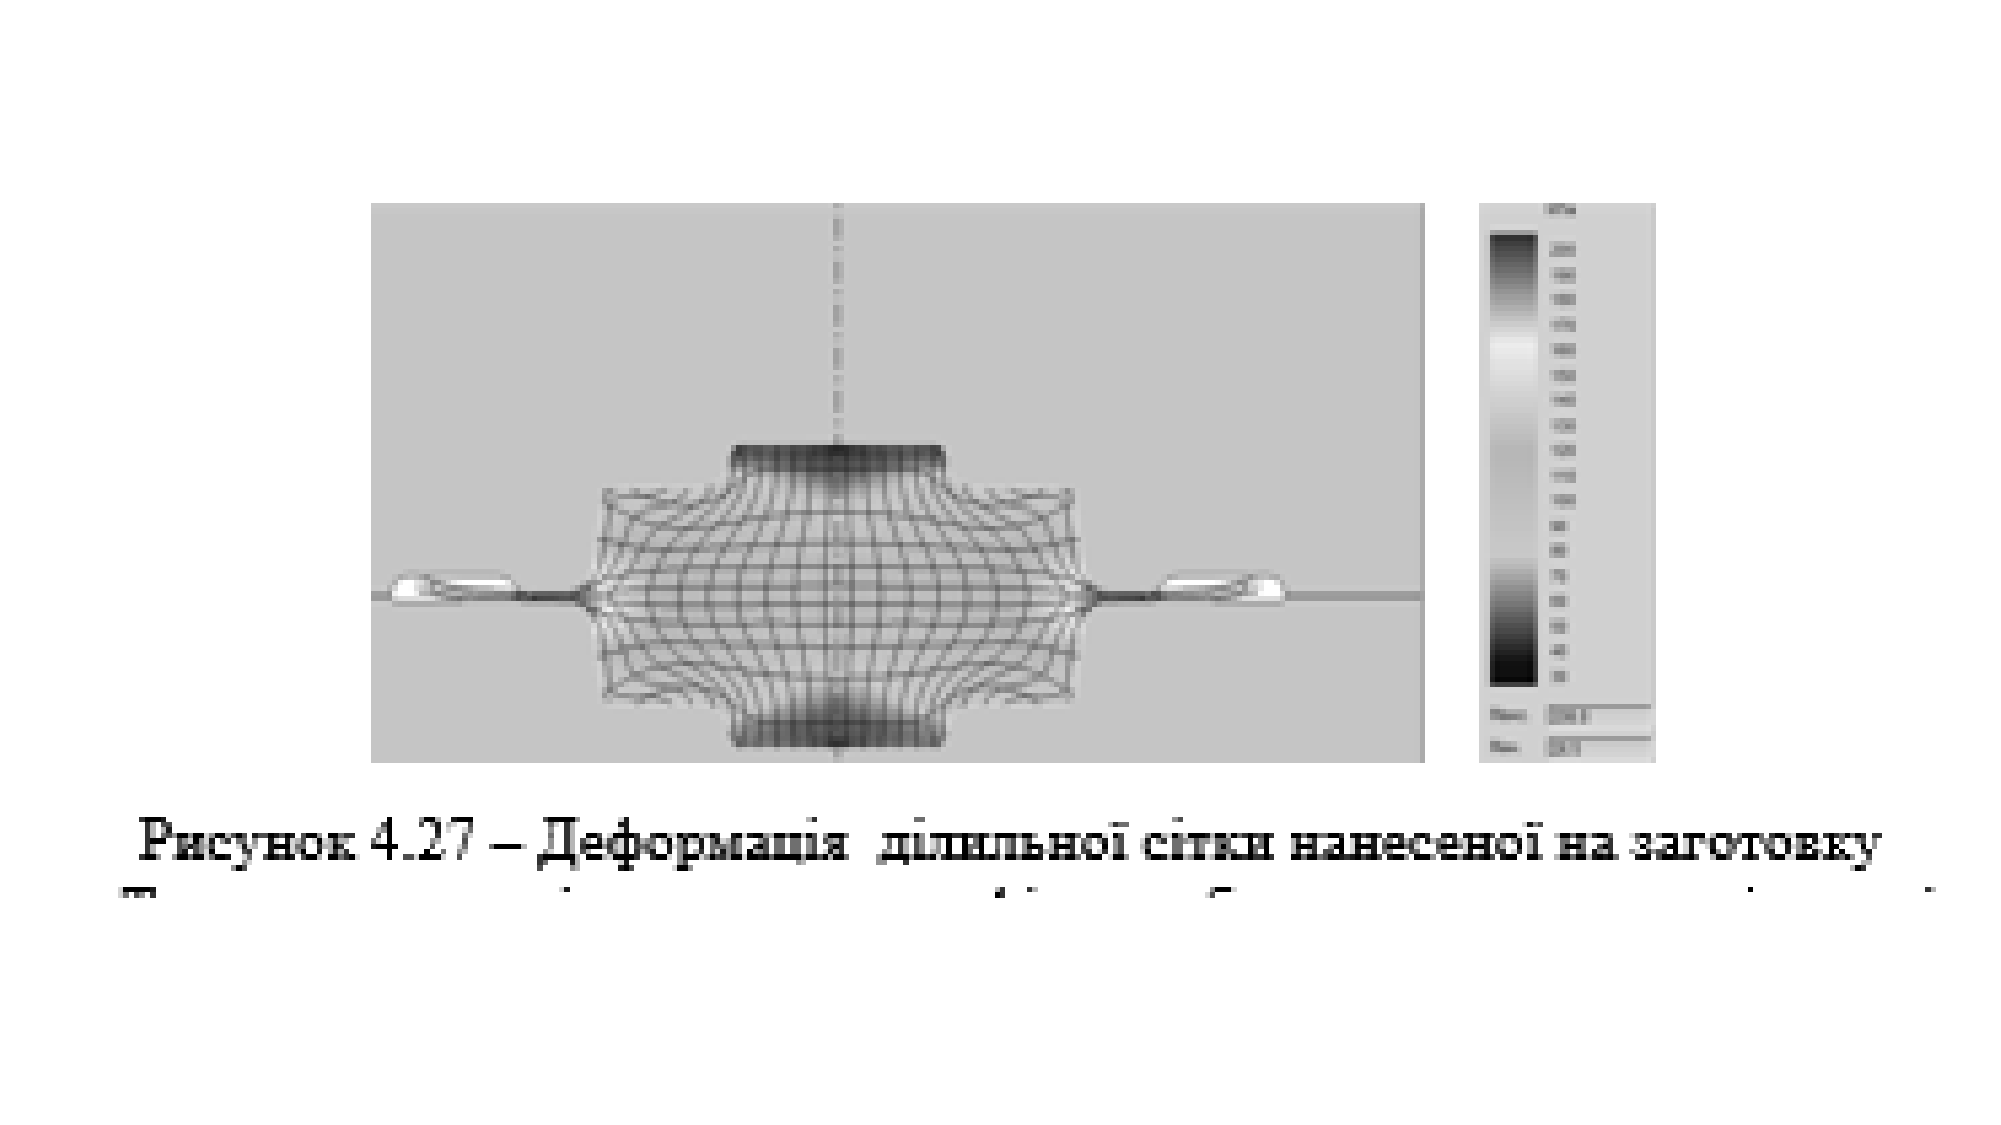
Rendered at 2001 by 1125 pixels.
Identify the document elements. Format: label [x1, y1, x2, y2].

picture [0, 171, 1942, 898]
